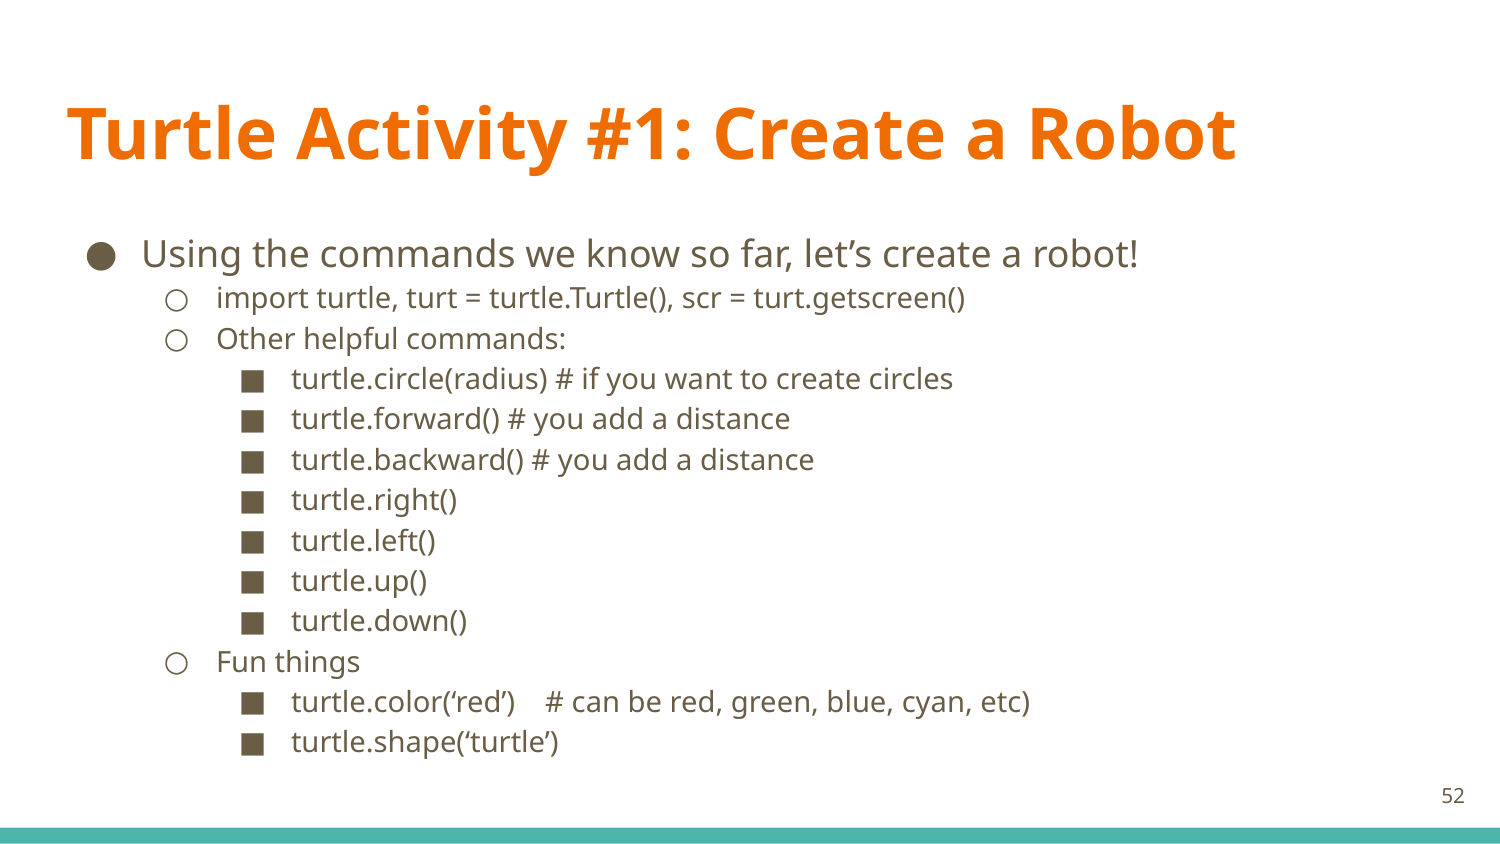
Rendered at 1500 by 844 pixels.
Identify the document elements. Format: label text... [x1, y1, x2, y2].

list Using the commands we know so far, let’s create a robot! import turtle, turt = turtle.Turtle(), scr = turt.getscreen() Other helpful commands: turtle.circle(radius) # if you want to create circles turtle.forward() # you add a distance turtle.backward() # you add a distance turtle.right() turtle.left() turtle.up() turtle.down() Fun things turtle.color(‘red’) # can be red, green, blue, cyan, etc) turtle.shape(‘turtle’) [51, 207, 1449, 813]
slide_number ‹#› [1389, 764, 1480, 830]
title Turtle Activity #1: Create a Robot [51, 72, 1449, 189]
